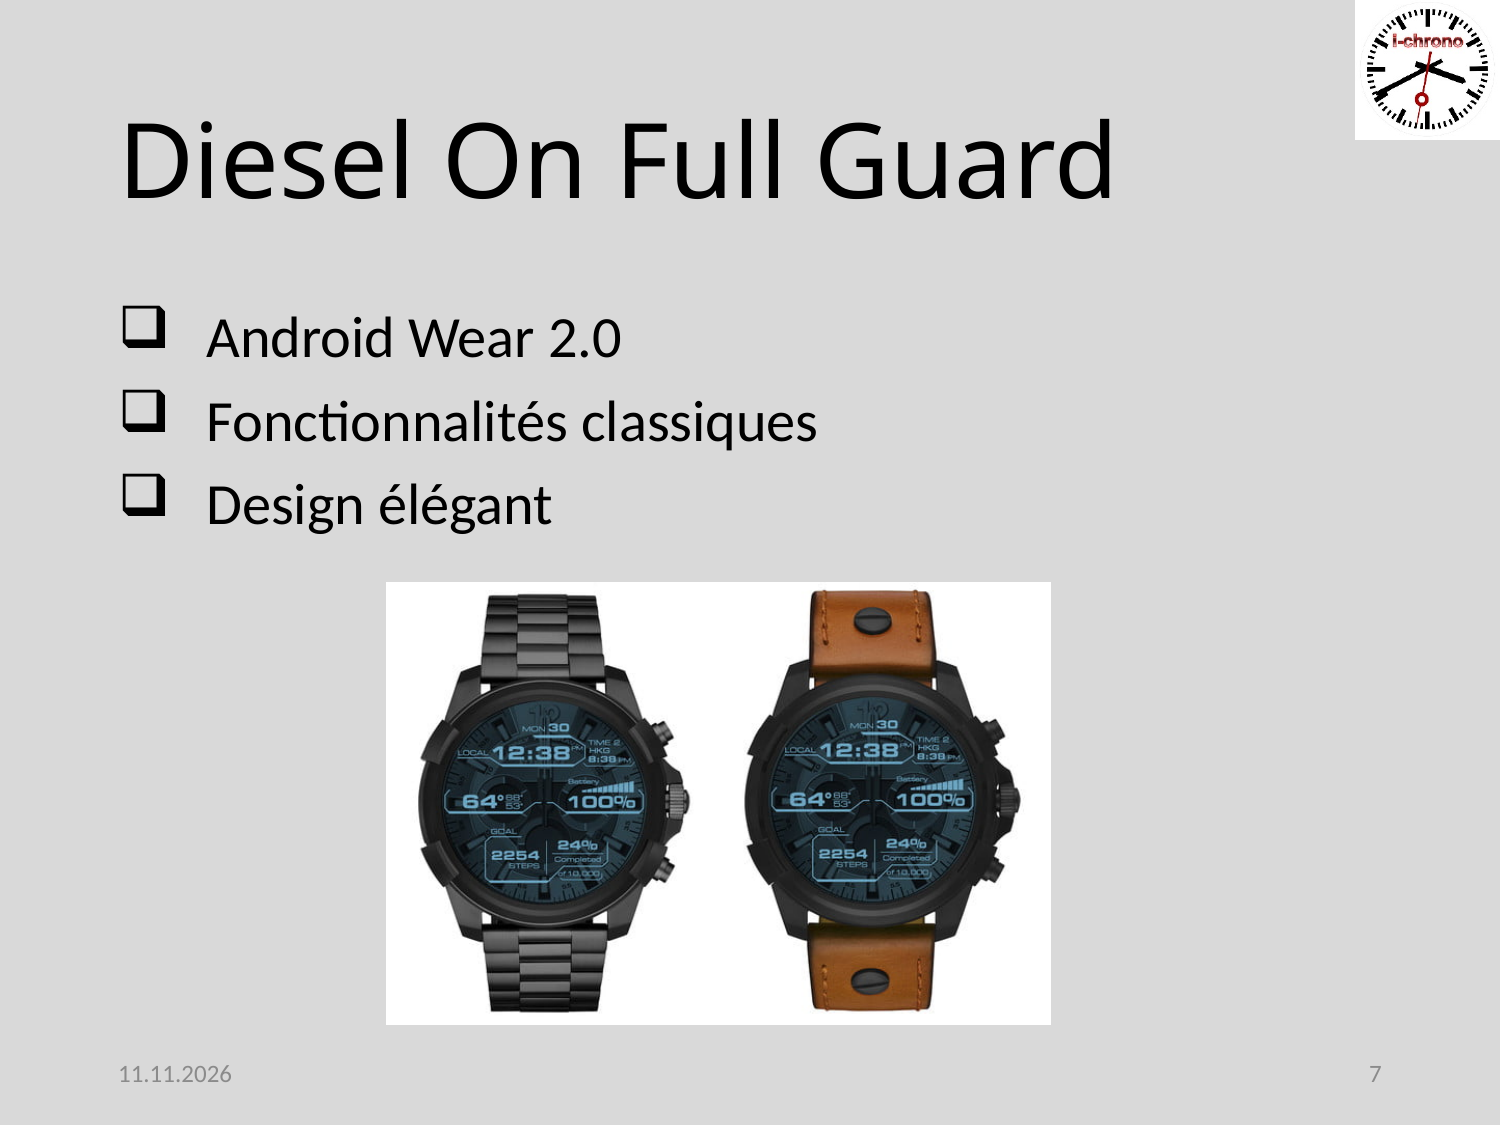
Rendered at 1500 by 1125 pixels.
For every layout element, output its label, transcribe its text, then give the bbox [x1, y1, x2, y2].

picture [1355, 0, 1500, 140]
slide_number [103, 1042, 441, 1103]
title Diesel On Full Guard [103, 59, 1339, 271]
slide_number 6 [1059, 1042, 1397, 1103]
picture [386, 582, 1051, 1025]
list Android Wear 2.0 Fonctionnalités classiques Design élégant [103, 299, 1397, 1014]
